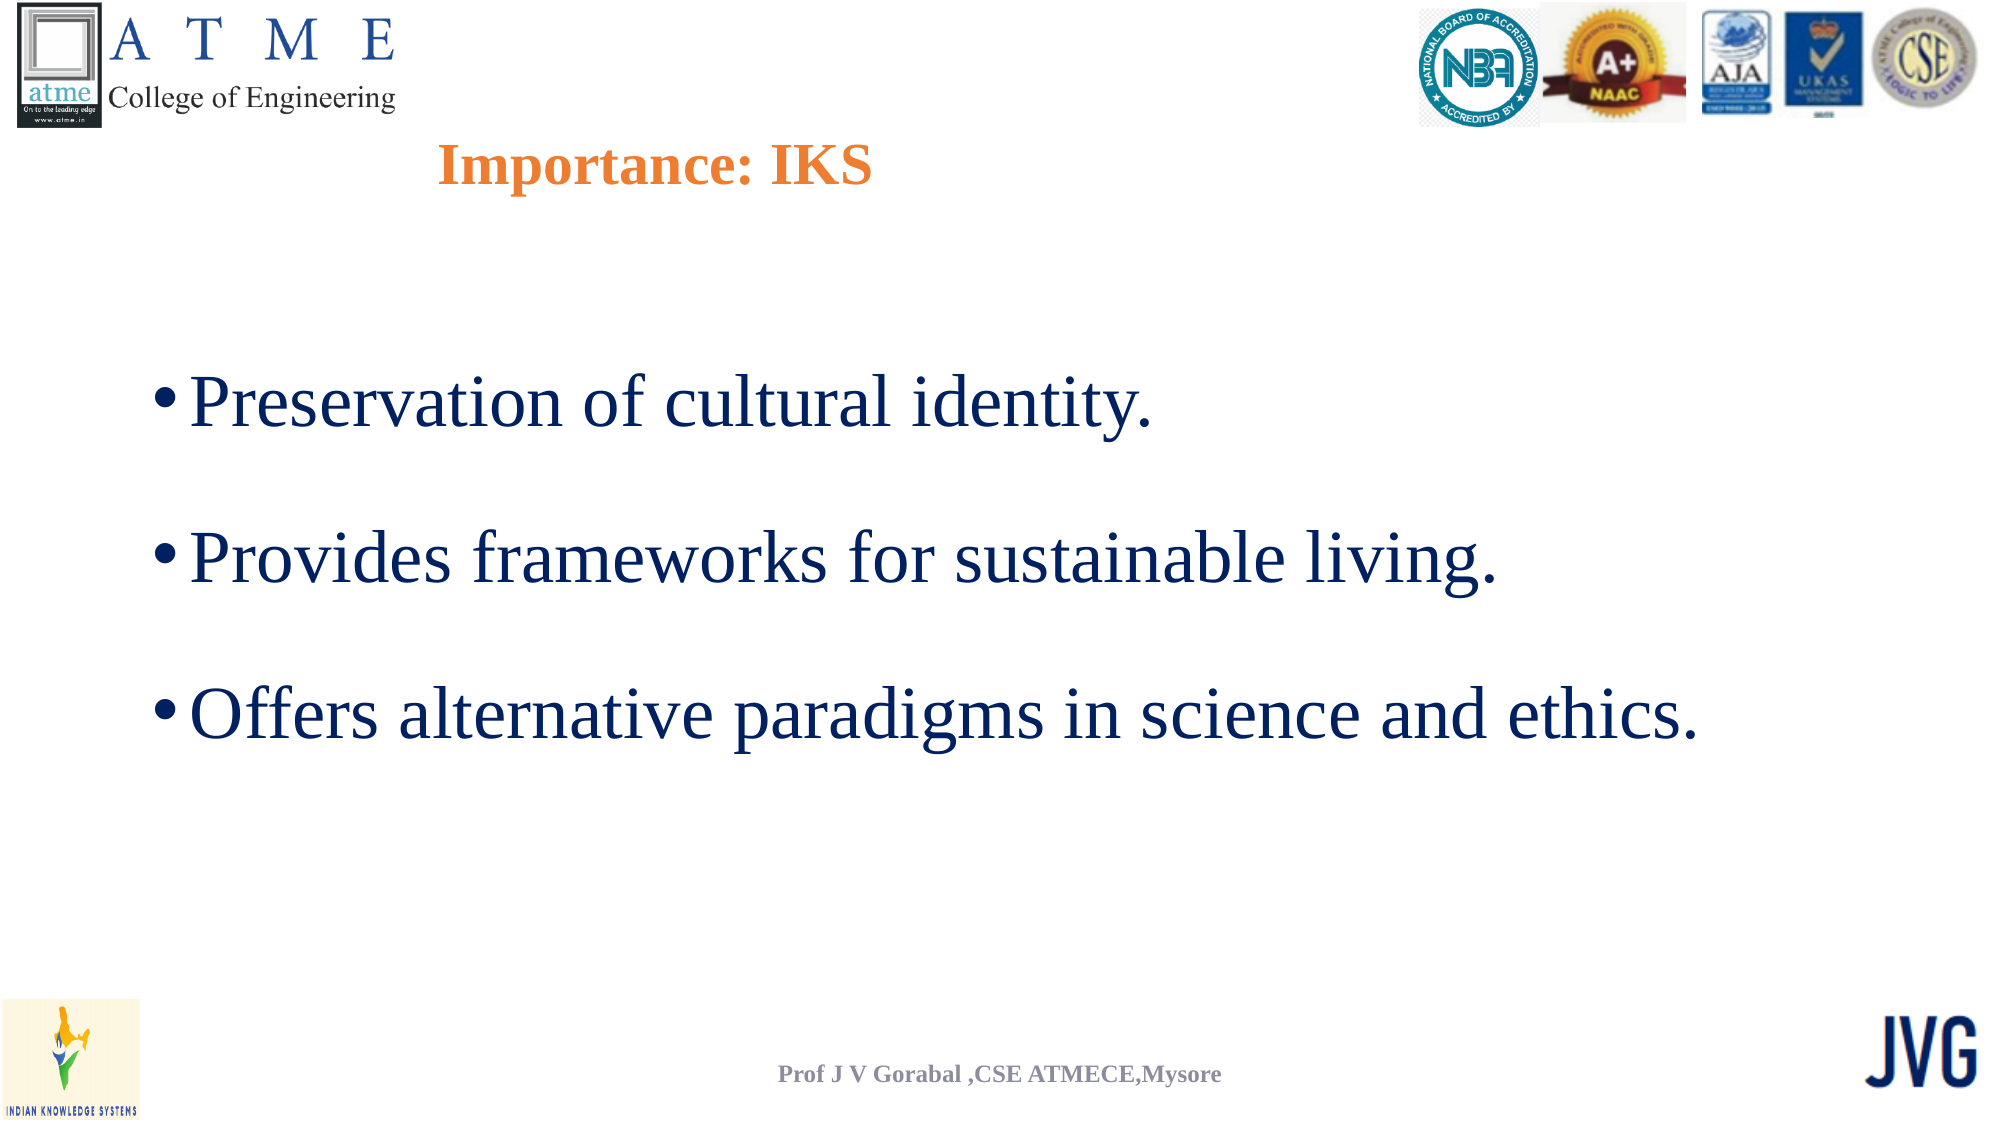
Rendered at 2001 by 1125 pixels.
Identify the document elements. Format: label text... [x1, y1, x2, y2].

title Importance: IKS [137, 59, 1863, 278]
picture [1702, 2, 1983, 118]
list Preservation of cultural identity. Provides frameworks for sustainable living. Offers alternative paradigms in science and ethics. [137, 299, 1863, 1014]
picture [2, 999, 140, 1120]
picture [17, 2, 395, 128]
picture [1853, 999, 2000, 1103]
picture [1494, 17, 1502, 25]
picture [1419, 2, 1687, 59]
footer Prof J V Gorabal ,CSE ATMECE,Mysore [662, 1042, 1338, 1103]
